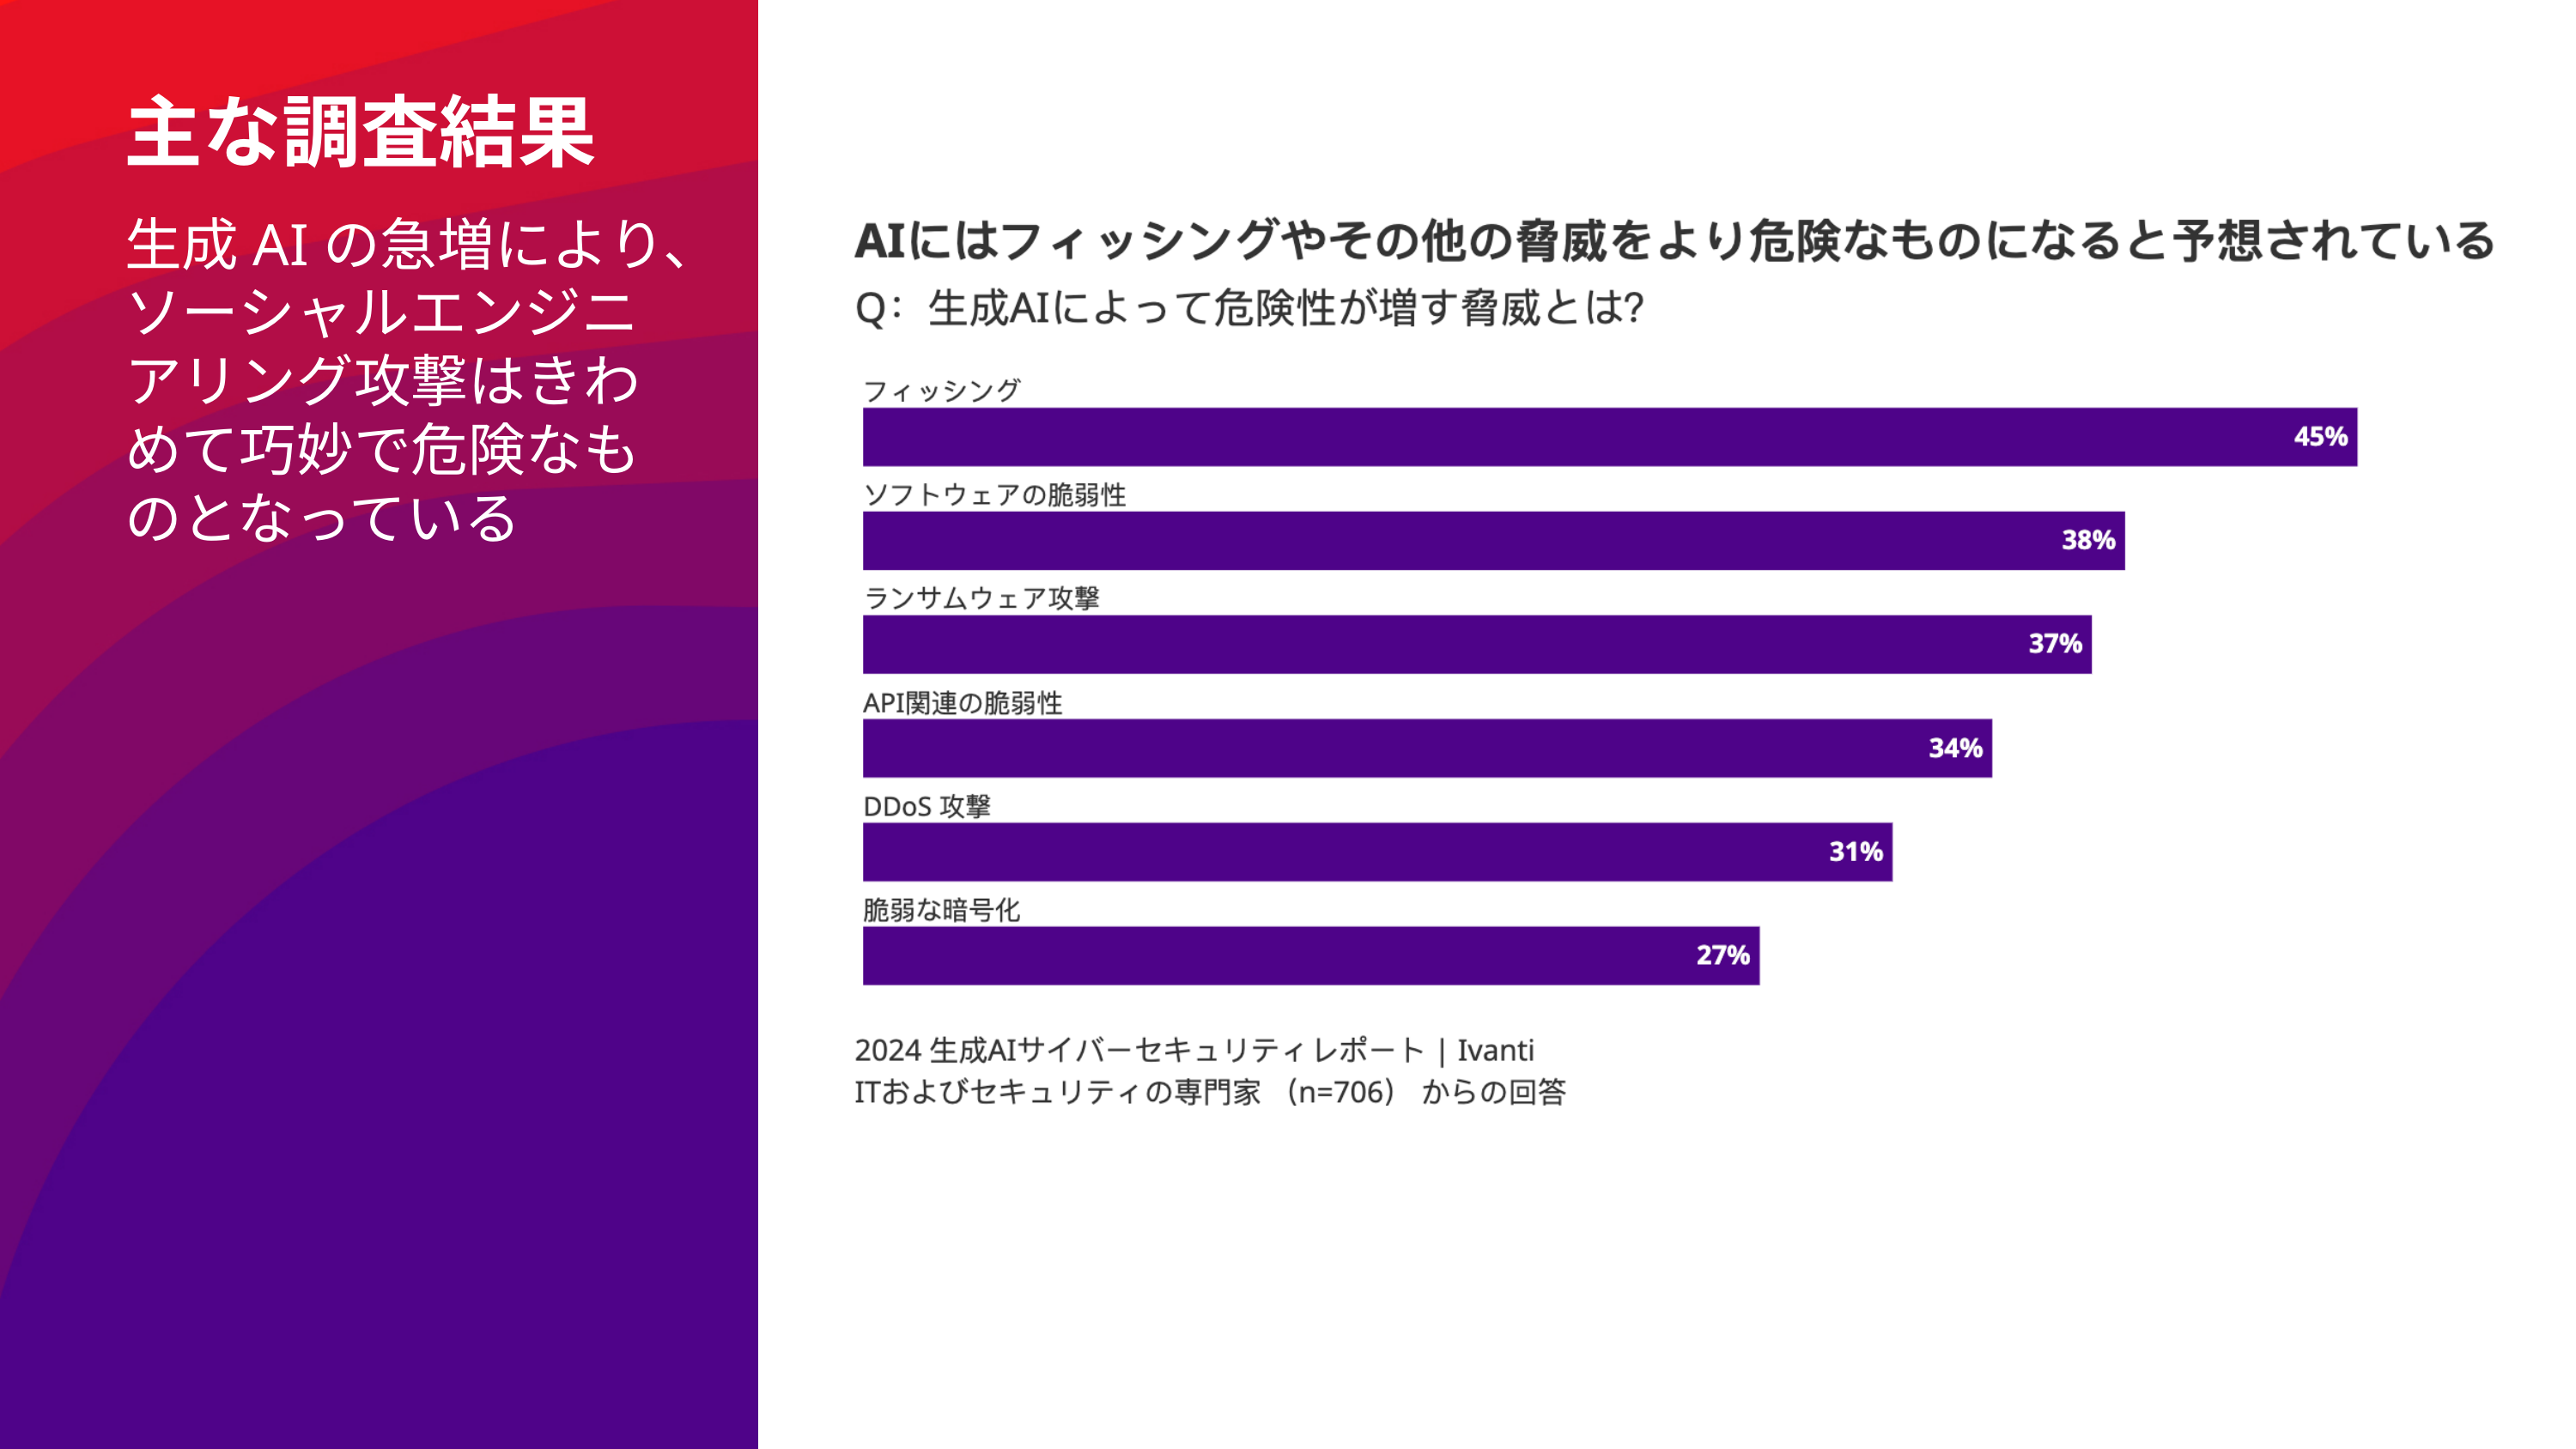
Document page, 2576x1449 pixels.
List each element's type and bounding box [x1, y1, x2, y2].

picture [0, 0, 759, 1449]
picture [847, 191, 2507, 1134]
